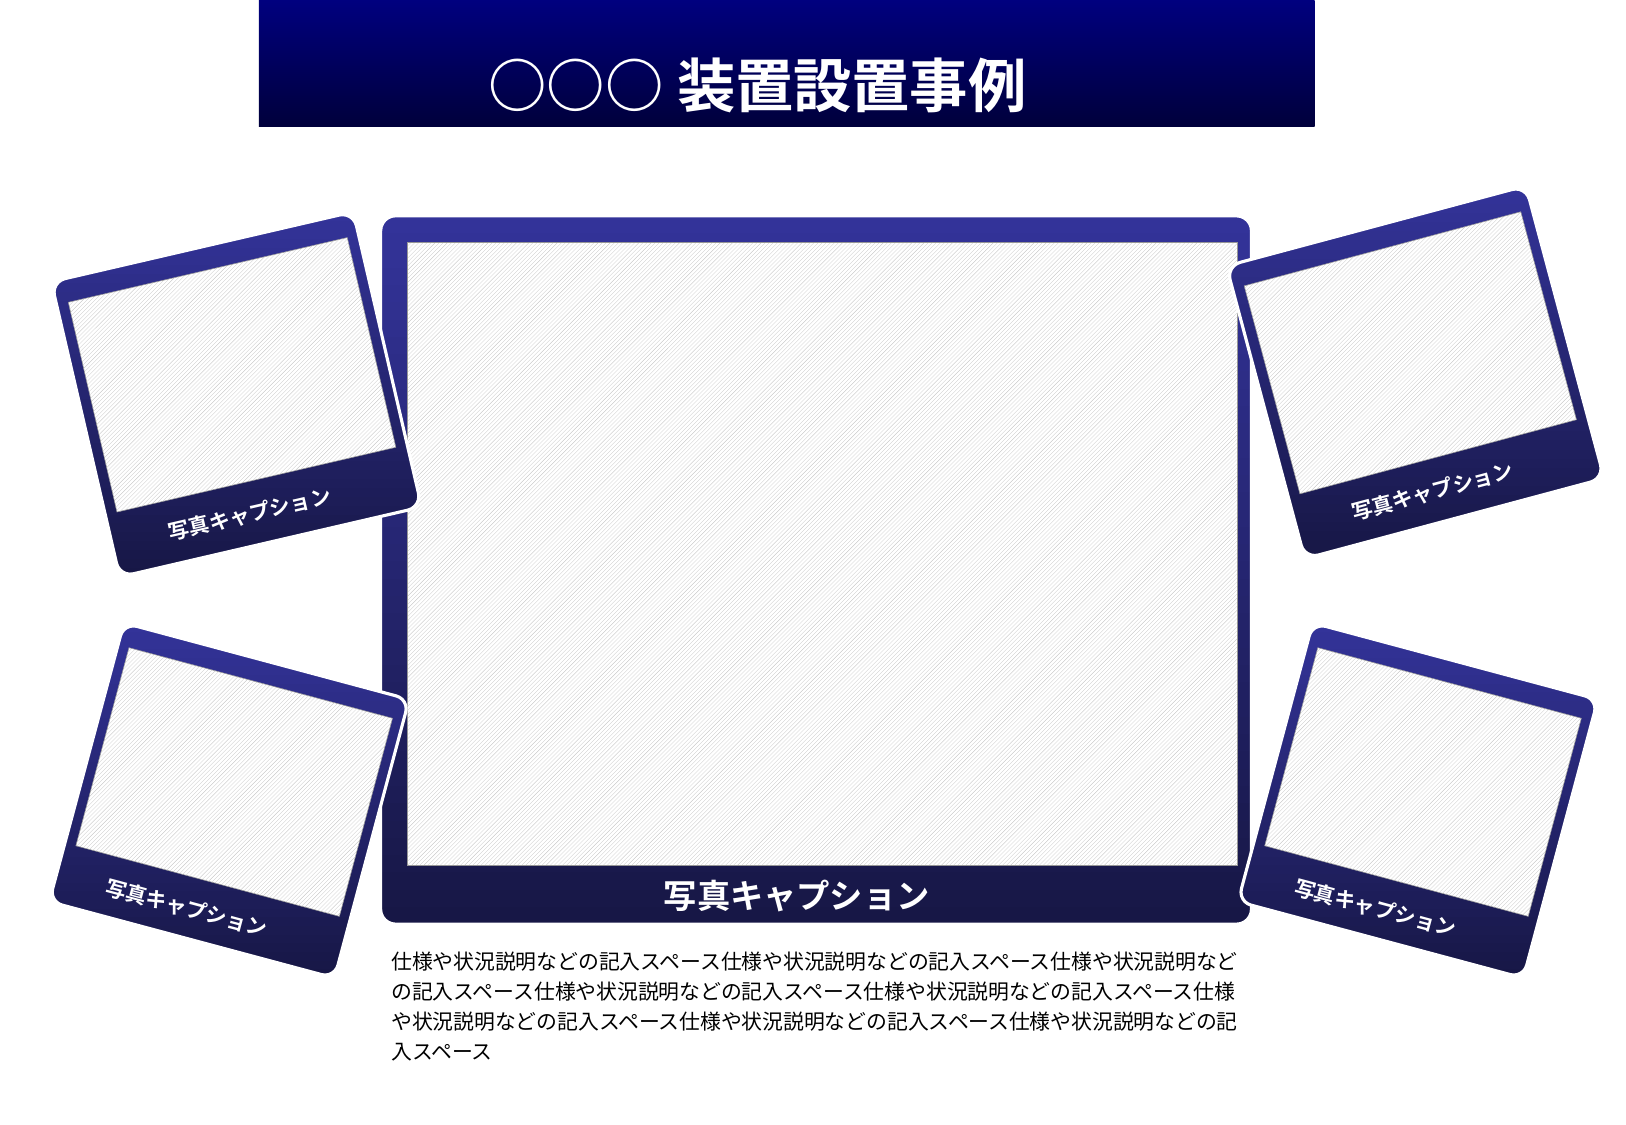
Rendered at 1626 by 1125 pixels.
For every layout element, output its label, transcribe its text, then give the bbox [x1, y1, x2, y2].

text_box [1260, 220, 1571, 524]
text_box ○○○装置設置事例 [258, 0, 1315, 127]
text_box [81, 242, 392, 546]
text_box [380, 215, 1252, 925]
text_box 仕様や状況説明などの記入スペース仕様や状況説明などの記入スペース仕様や状況説明などの記入スペース仕様や状況説明などの記入スペース仕様や状況説明などの記入スペース仕様や状況説明などの記入スペース仕様や状況説明などの記入スペース仕様や状況説明などの記入スペース [376, 936, 1256, 1072]
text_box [1270, 656, 1566, 945]
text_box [81, 656, 377, 945]
